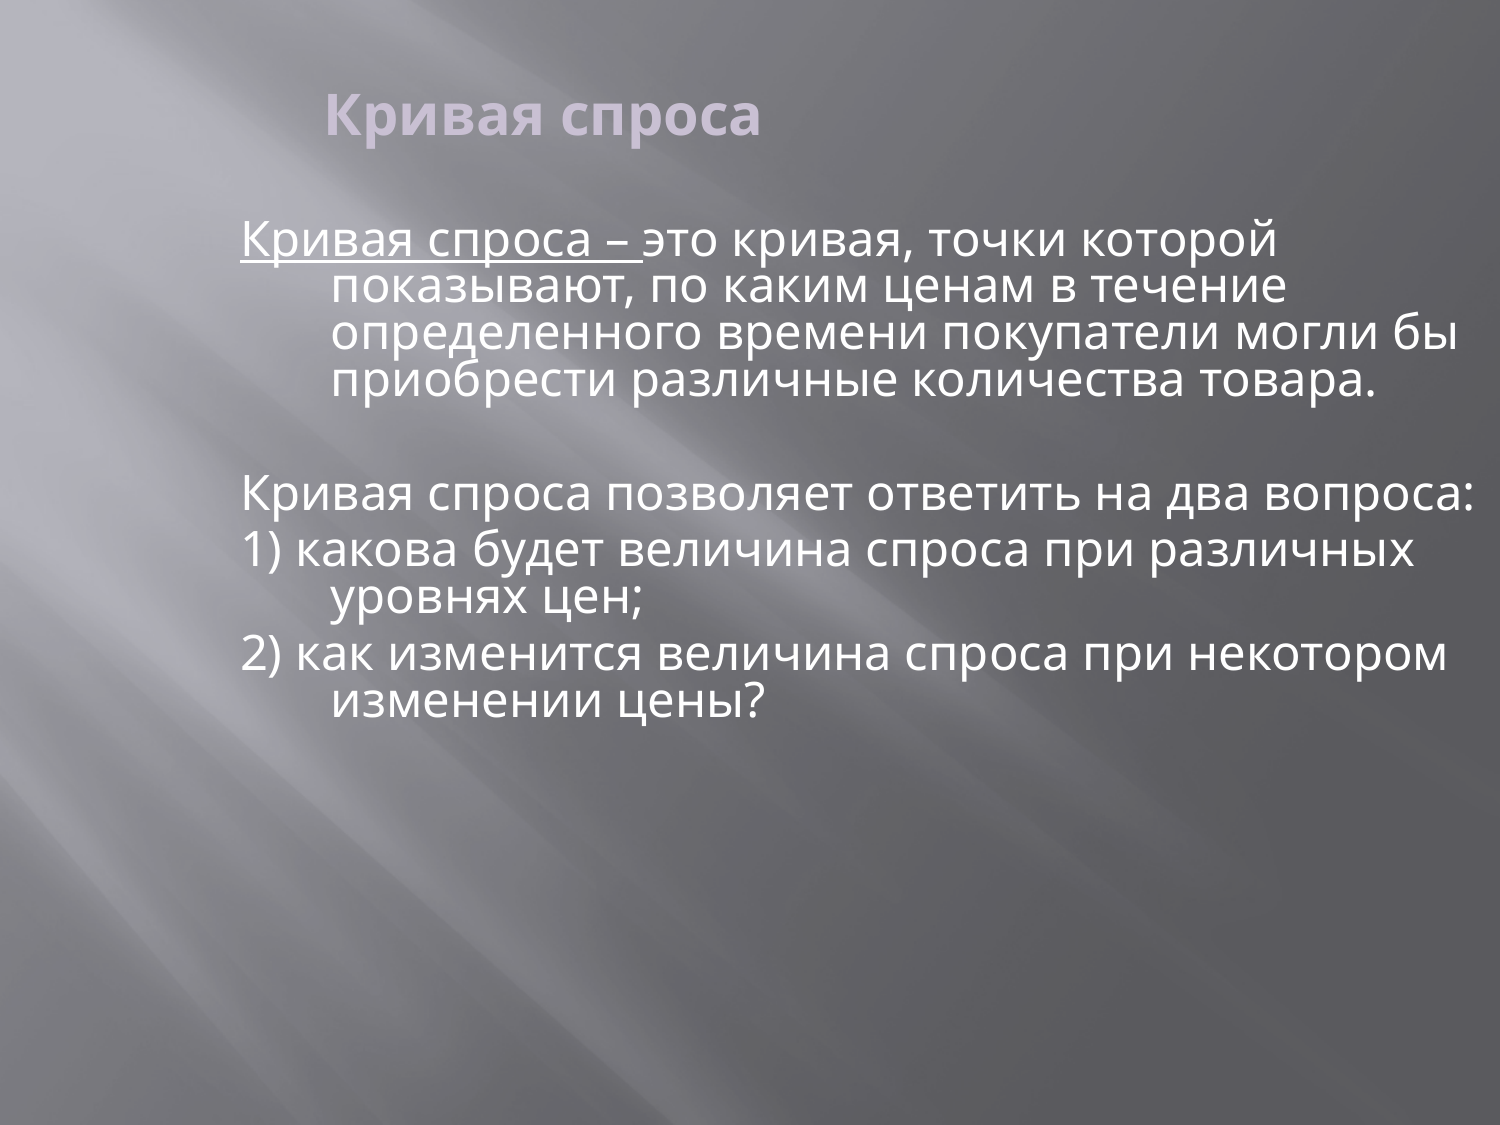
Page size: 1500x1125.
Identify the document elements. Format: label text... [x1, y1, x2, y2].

title Кривая спроса [257, 70, 830, 156]
list Кривая спроса – это кривая, точки которой показывают, по каким ценам в течение определенного времени покупатели могли бы приобрести различные количества товара. Кривая спроса позволяет ответить на два вопроса: 1) какова будет величина спроса при различных уровнях цен; 2) как изменится величина спроса при некотором изменении цены? [224, 210, 1500, 754]
